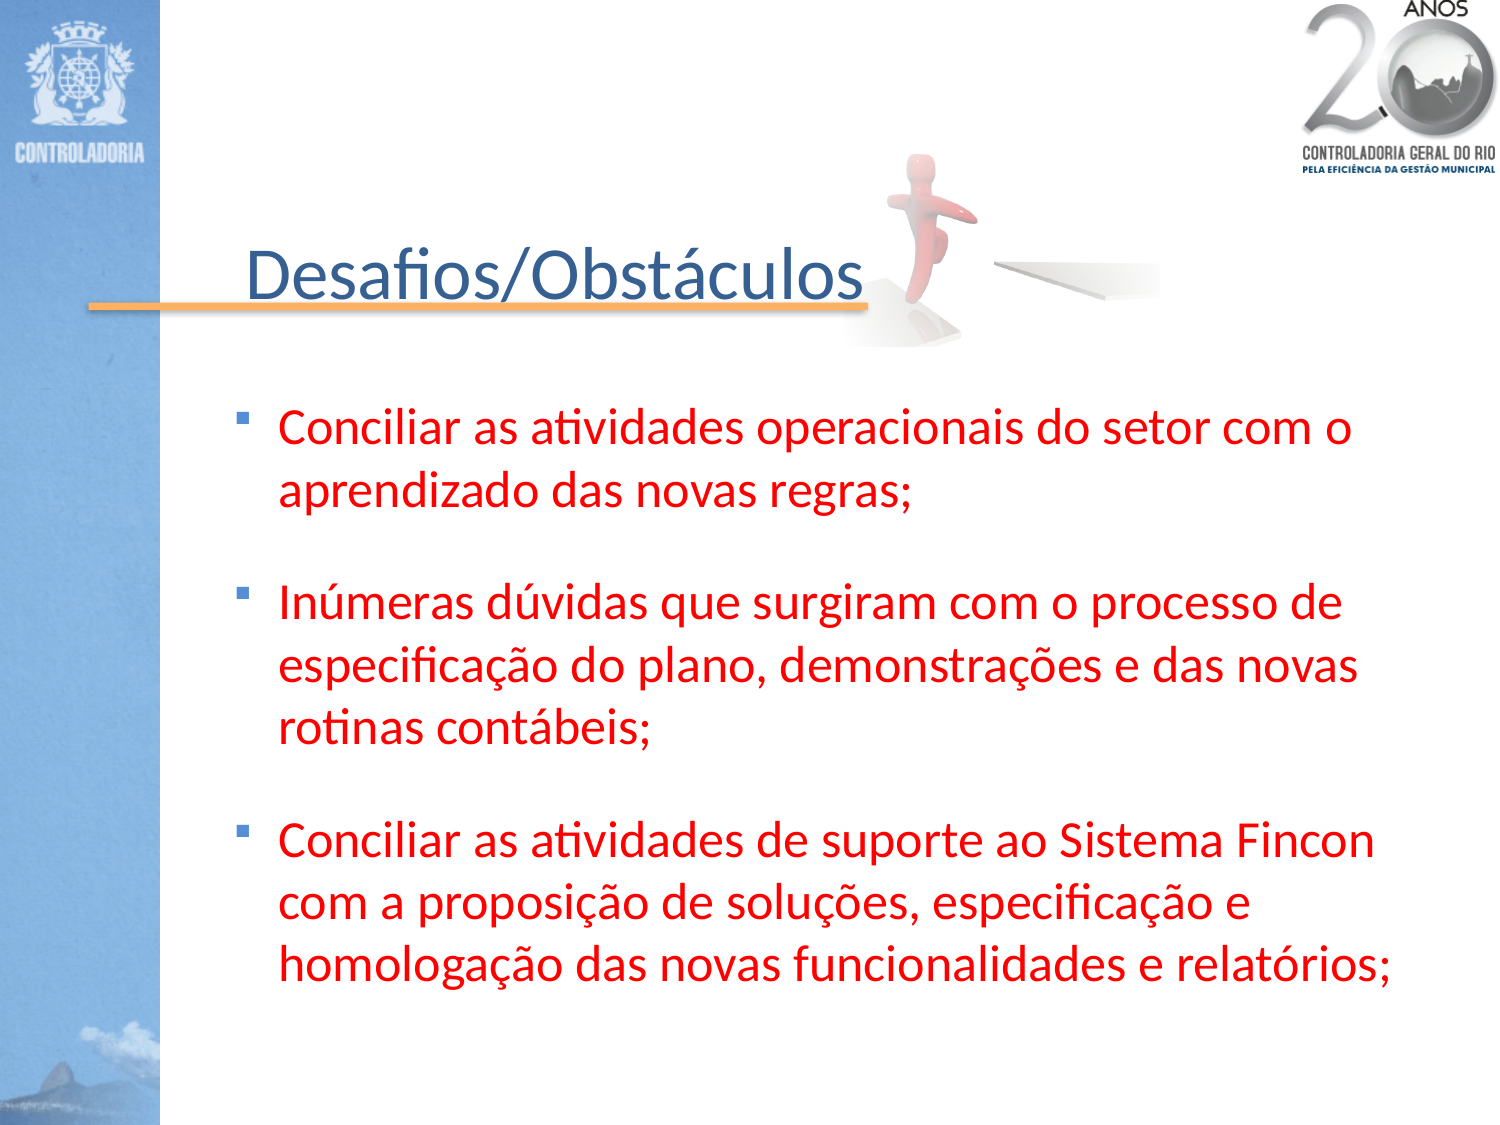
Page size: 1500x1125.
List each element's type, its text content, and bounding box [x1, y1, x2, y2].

picture [1299, 0, 1500, 173]
picture [0, 0, 160, 1125]
text_box [88, 302, 230, 311]
picture [844, 148, 1160, 347]
text_box Desafios/Obstáculos [230, 217, 839, 324]
text_box Conciliar as atividades operacionais do setor com o aprendizado das novas regras; Inúmeras dúvidas que surgiram com o processo de especificação do plano, demonstrações e das novas rotinas contábeis; Conciliar as atividades de suporte ao Sistema Fincon com a proposição de soluções, especificação e homologação das novas funcionalidades e relatórios; [218, 385, 1414, 1053]
